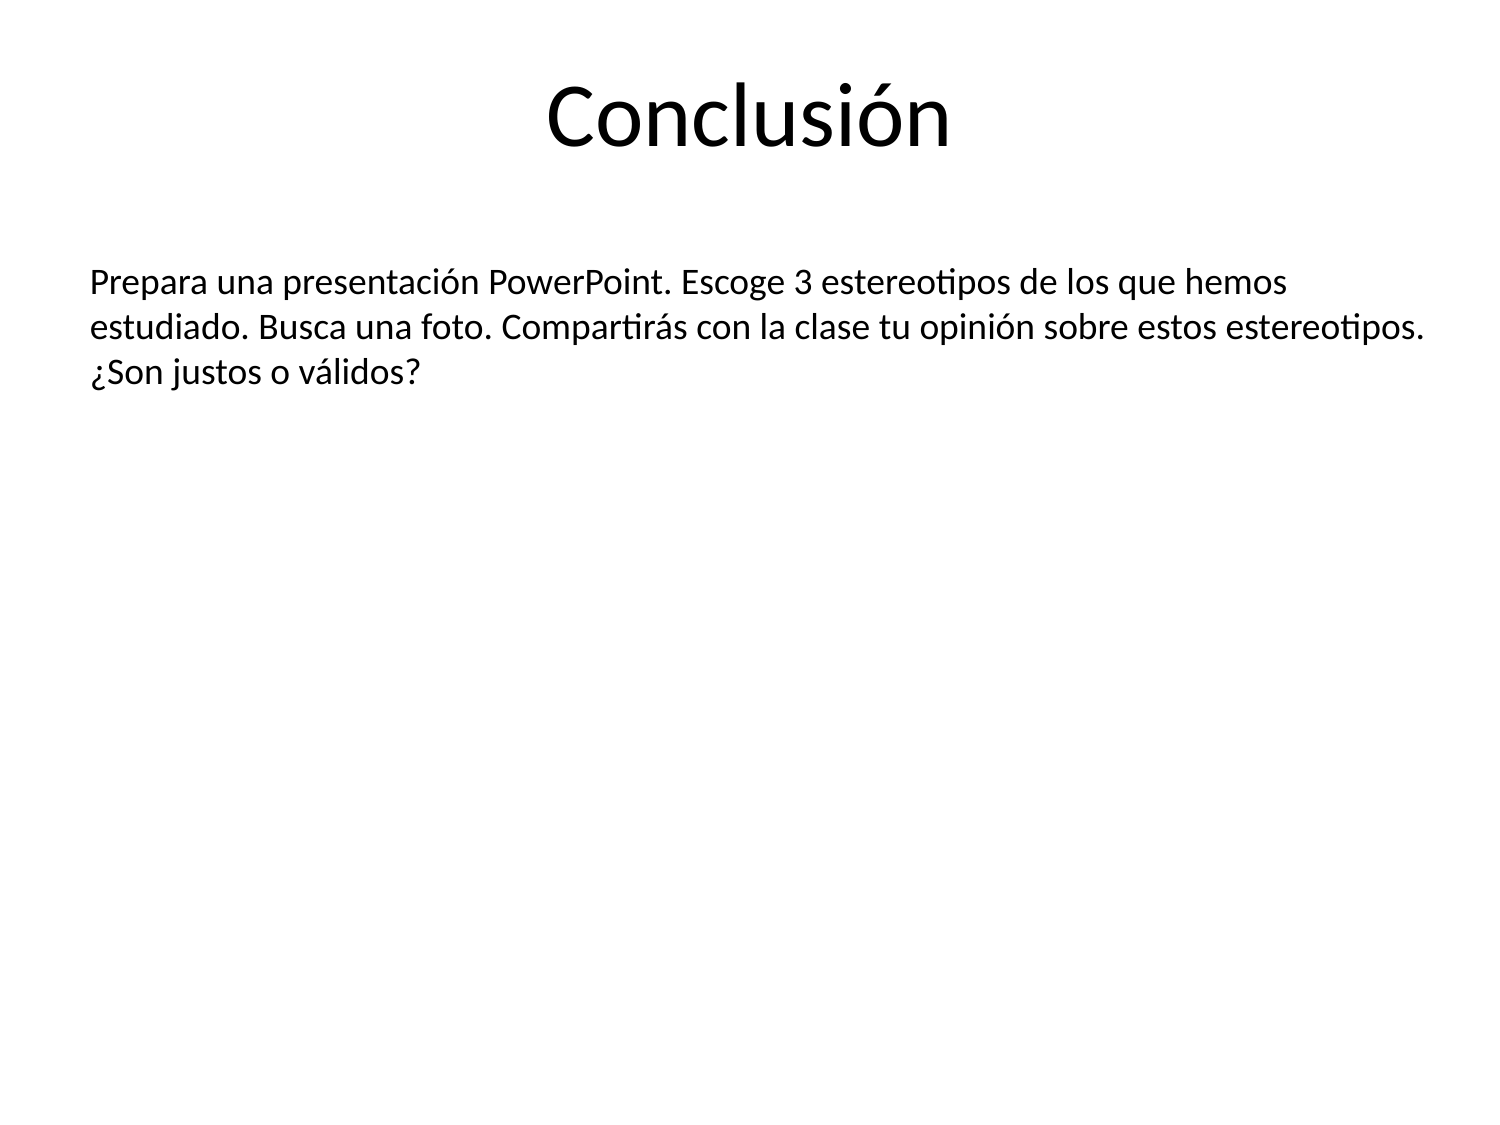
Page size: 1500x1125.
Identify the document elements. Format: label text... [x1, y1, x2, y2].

title Conclusión [75, 45, 1425, 175]
text_box Prepara una presentación PowerPoint. Escoge 3 estereotipos de los que hemos estudiado. Busca una foto. Compartirás con la clase tu opinión sobre estos estereotipos. ¿Son justos o válidos? [75, 249, 1450, 400]
